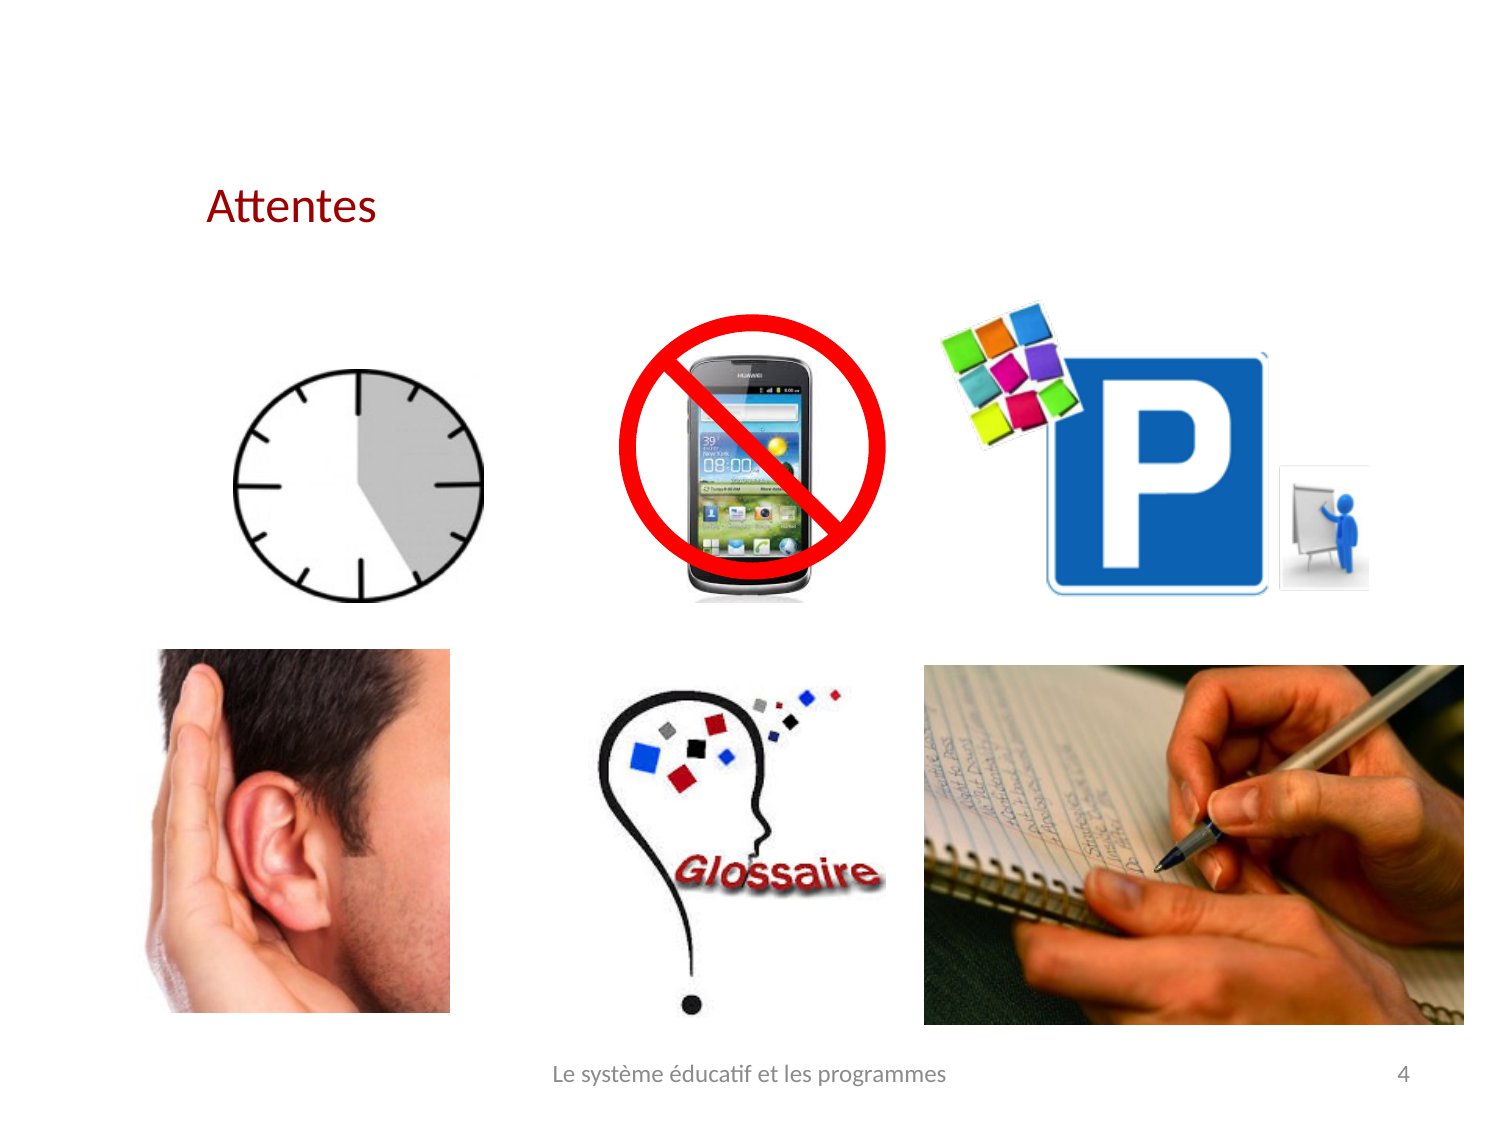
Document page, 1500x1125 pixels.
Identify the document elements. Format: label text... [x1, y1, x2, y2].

text_box Attentes [191, 165, 1367, 301]
picture [87, 649, 451, 1013]
footer Le système éducatif et les programmes [512, 1042, 988, 1103]
text_box [661, 314, 844, 350]
picture [525, 674, 886, 1018]
text_box [879, 405, 886, 489]
picture [938, 299, 1369, 597]
picture [924, 665, 1465, 1026]
picture [624, 352, 876, 603]
slide_number 4 [1074, 1042, 1425, 1103]
picture [233, 369, 484, 603]
